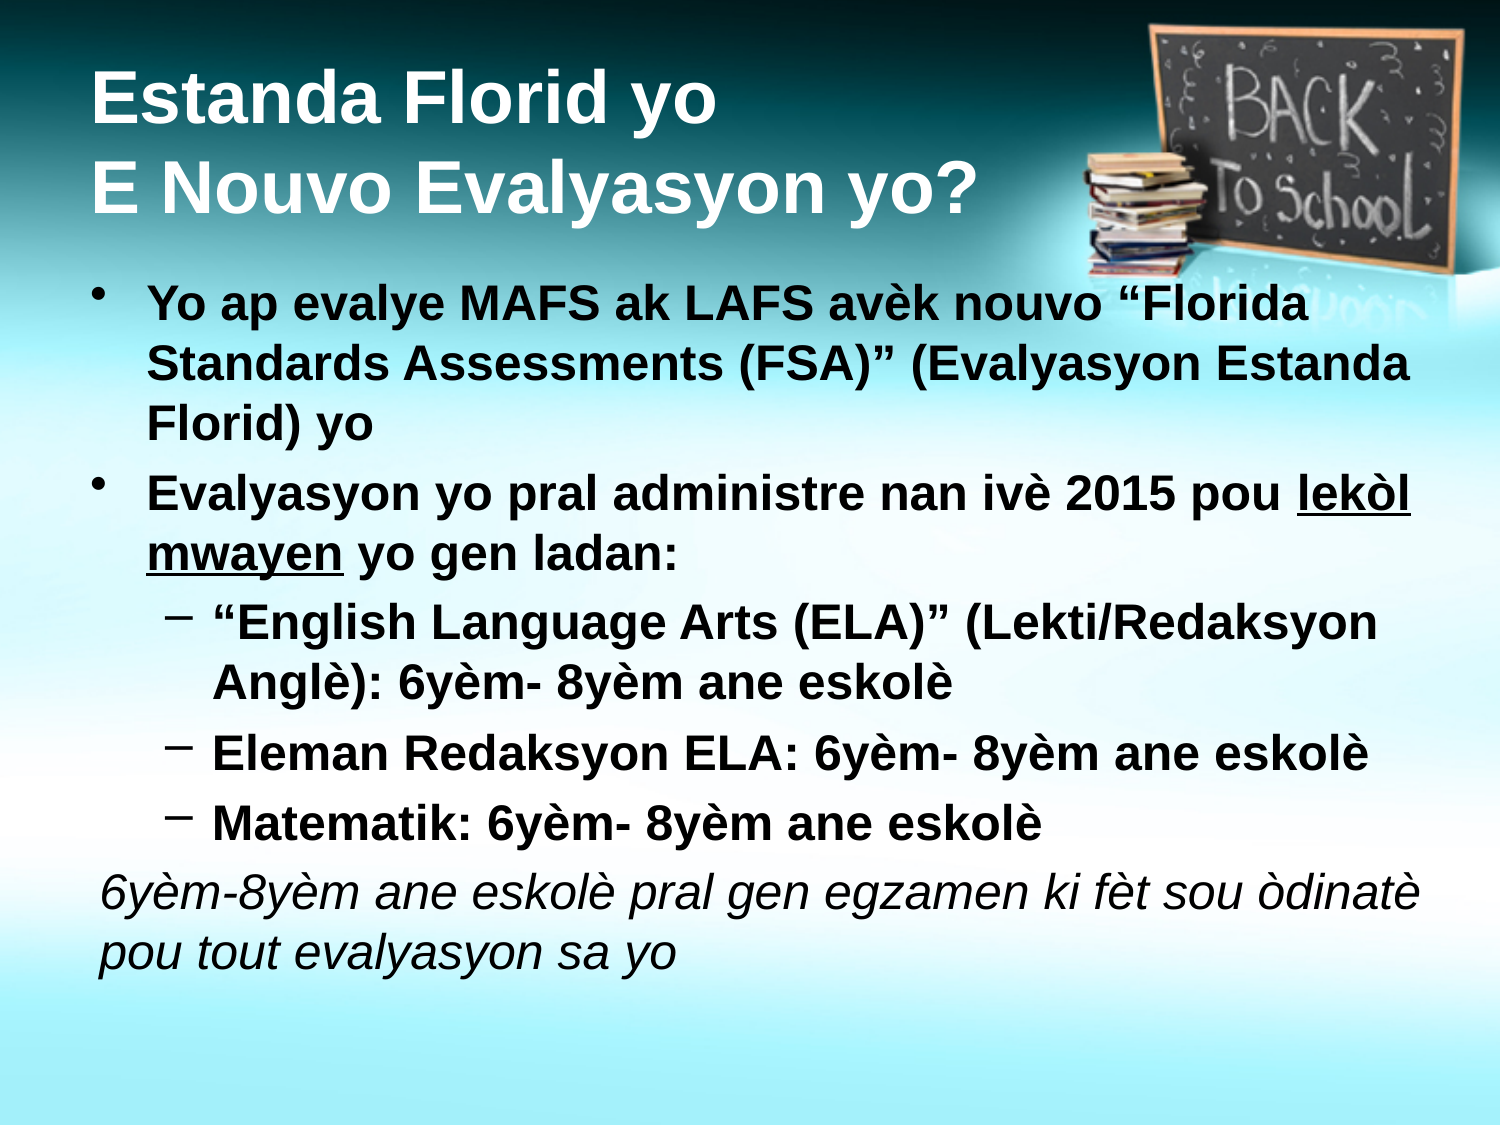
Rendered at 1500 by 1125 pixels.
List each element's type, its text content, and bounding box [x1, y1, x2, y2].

list Yo ap evalye MAFS ak LAFS avèk nouvo “Florida Standards Assessments (FSA)” (Evalyasyon Estanda Florid) yo Evalyasyon yo pral administre nan ivè 2015 pou lekòl mwayen yo gen ladan: “English Language Arts (ELA)” (Lekti/Redaksyon Anglè): 6yèm- 8yèm ane eskolè Eleman Redaksyon ELA: 6yèm- 8yèm ane eskolè Matematik: 6yèm- 8yèm ane eskolè 6yèm-8yèm ane eskolè pral gen egzamen ki fèt sou òdinatè pou tout evalyasyon sa yo [75, 262, 1475, 1005]
title Estanda Florid yo E Nouvo Evalyasyon yo? [75, 45, 1088, 233]
picture [0, 0, 1500, 1125]
